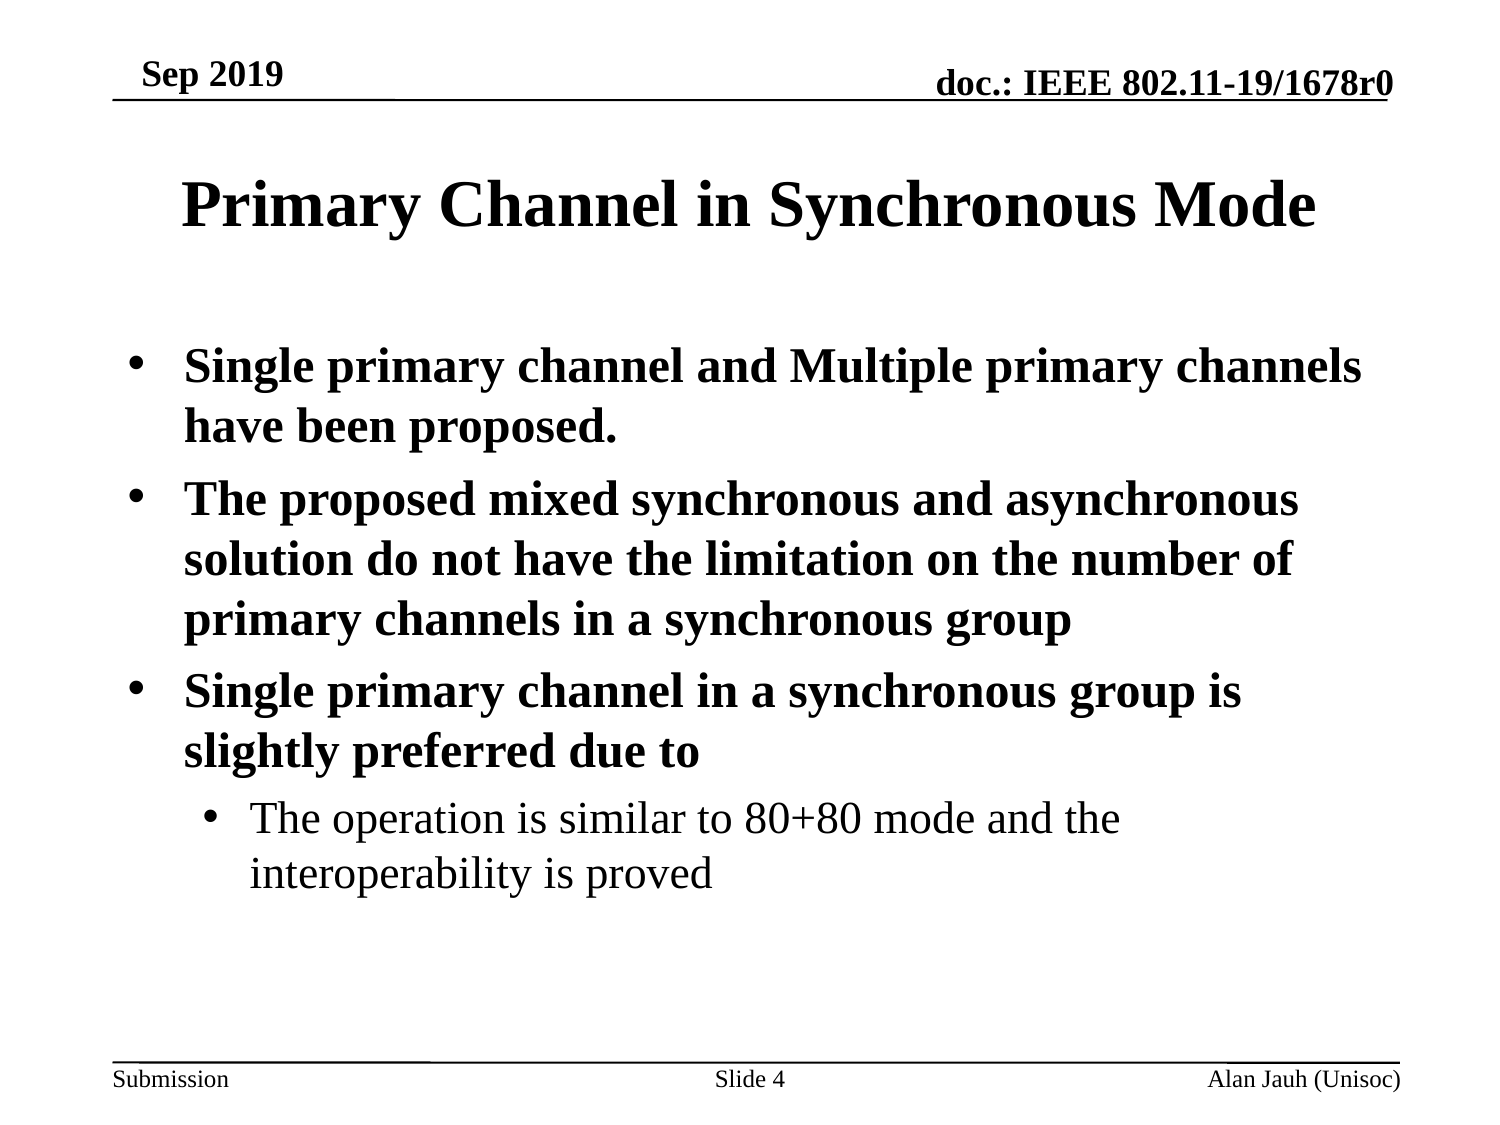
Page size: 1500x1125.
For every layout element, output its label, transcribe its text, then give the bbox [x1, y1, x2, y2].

list Single primary channel and Multiple primary channels have been proposed. The proposed mixed synchronous and asynchronous solution do not have the limitation on the number of primary channels in a synchronous group Single primary channel in a synchronous group is slightly preferred due to The operation is similar to 80+80 mode and the interoperability is proved [112, 324, 1388, 1000]
slide_number Slide 4 [684, 1061, 816, 1123]
footer Alan Jauh (Unisoc) [878, 1061, 1402, 1093]
title Primary Channel in Synchronous Mode [112, 112, 1388, 288]
